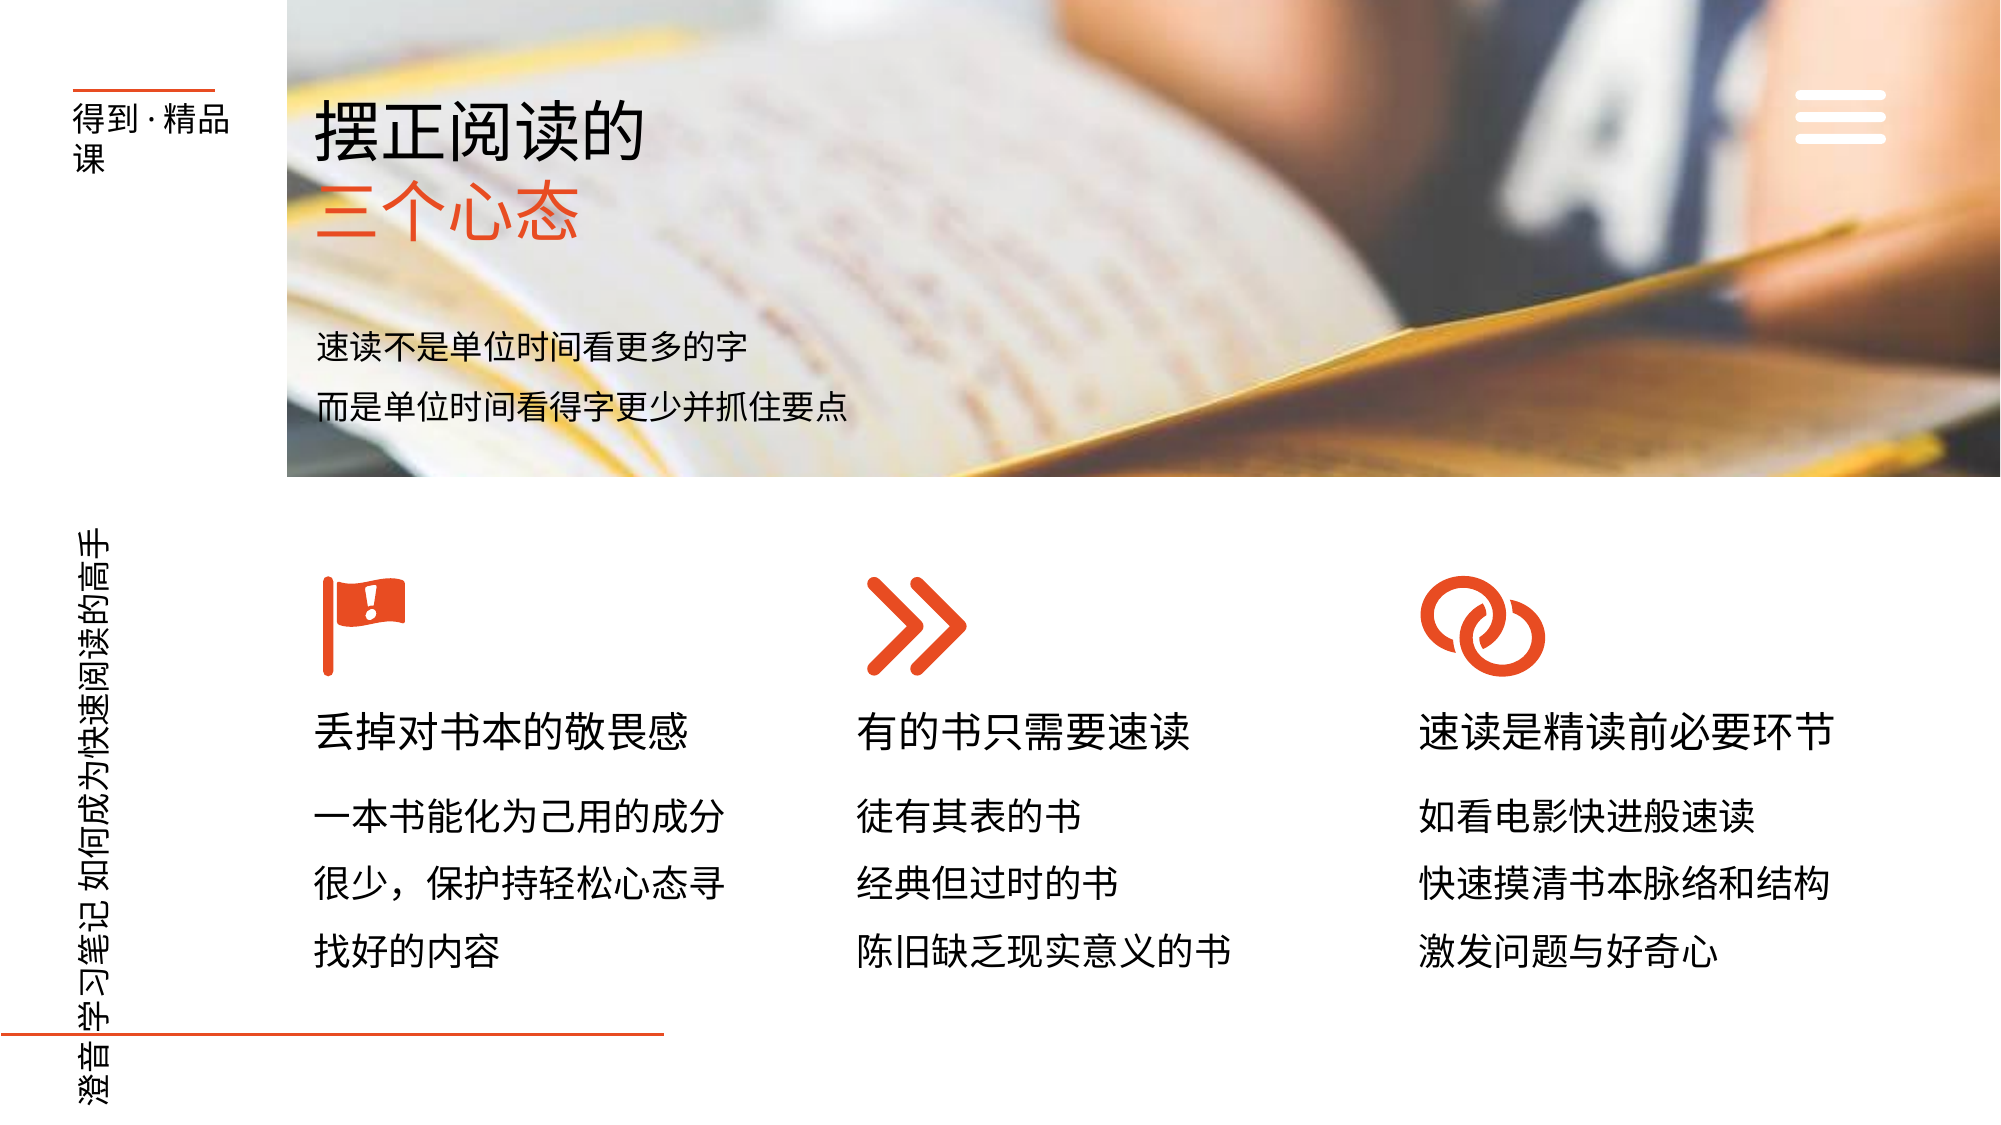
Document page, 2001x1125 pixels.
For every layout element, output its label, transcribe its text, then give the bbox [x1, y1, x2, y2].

text_box [336, 578, 405, 627]
text_box 徒有其表的书 经典但过时的书 陈旧缺乏现实意义的书 [856, 769, 1280, 973]
text_box 得到·精品课 [72, 97, 259, 178]
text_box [1795, 90, 1886, 145]
text_box 如看电影快进般速读 快速摸清书本脉络和结构 激发问题与好奇心 [1418, 769, 1885, 973]
text_box 一本书能化为己用的成分很少，保护持轻松心态寻找好的内容 [313, 769, 737, 973]
text_box 澄音 学习笔记 如何成为快速阅读的高手 [73, 1035, 114, 1108]
text_box [1420, 575, 1507, 653]
text_box [910, 576, 967, 676]
text_box 有的书只需要速读 [856, 705, 1280, 756]
text_box 澄音 学习笔记 如何成为快速阅读的高手 [73, 454, 114, 1034]
text_box [323, 576, 334, 677]
text_box 丢掉对书本的敬畏感 [313, 705, 737, 756]
text_box [1459, 599, 1546, 677]
picture [287, 0, 2001, 477]
text_box [867, 576, 924, 676]
text_box 速读是精读前必要环节 [1418, 705, 1885, 756]
